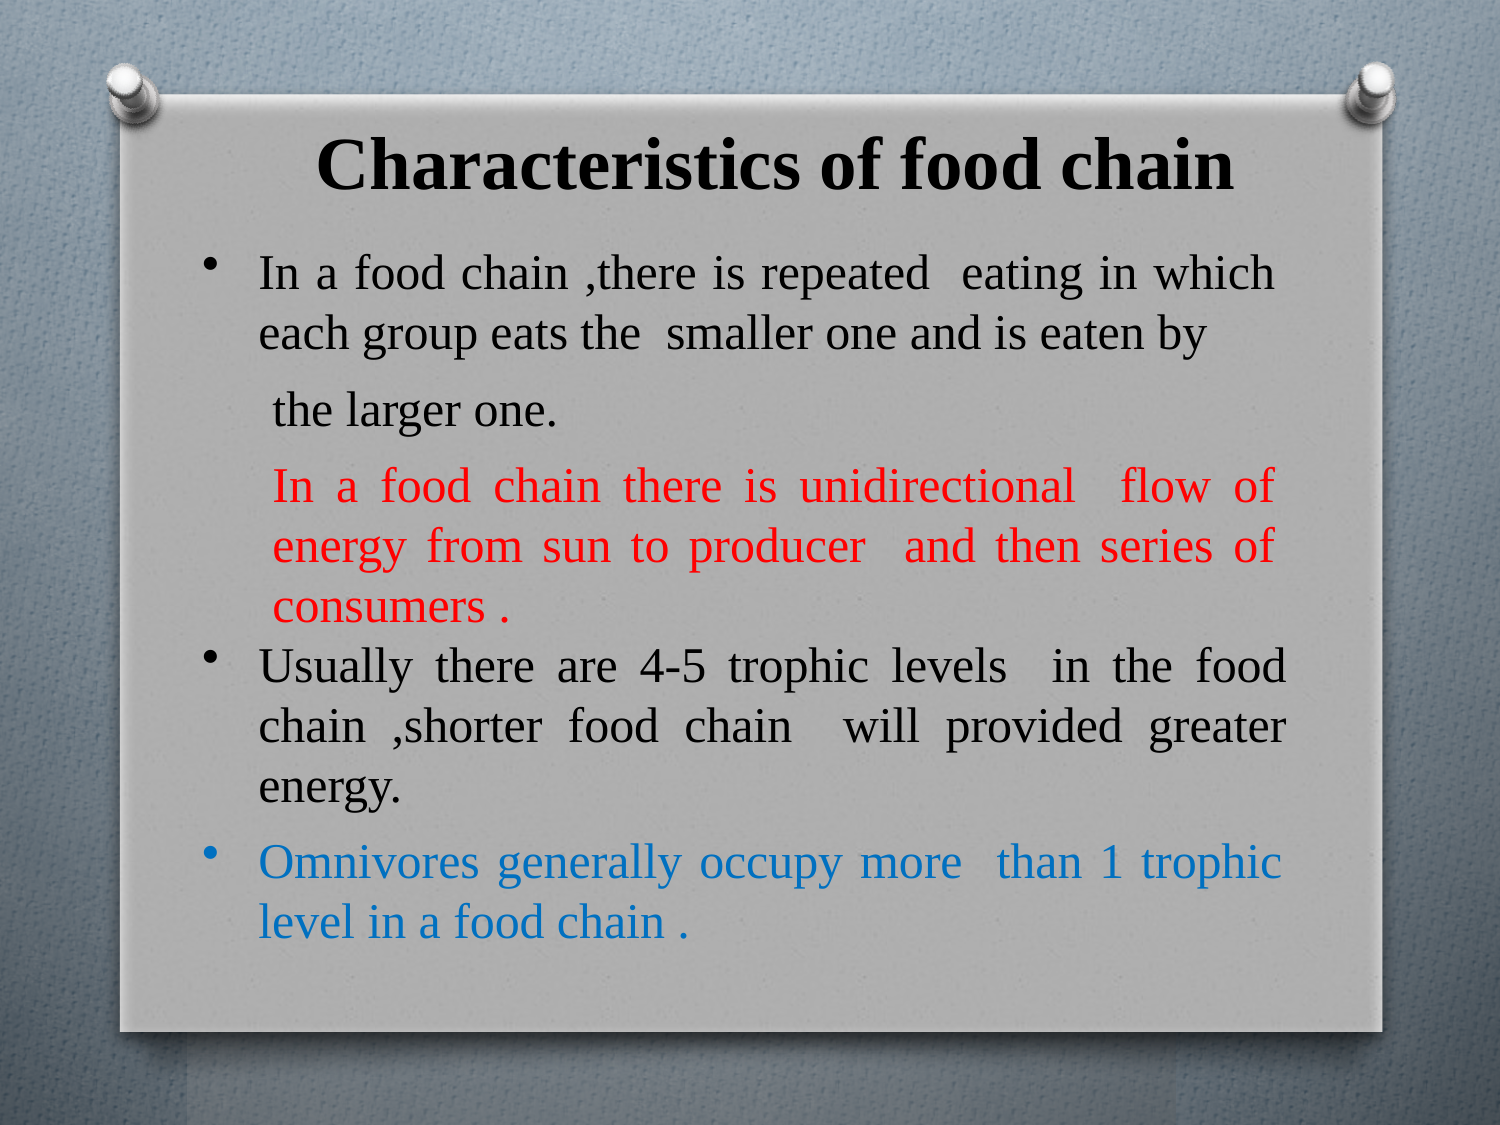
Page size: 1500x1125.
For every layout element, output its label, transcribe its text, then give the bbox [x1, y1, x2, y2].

title Characteristics of food chain [174, 64, 1375, 254]
picture [1332, 35, 1439, 147]
text_box In a food chain ,there is repeated eating in which each group eats the smaller one and is eaten by the larger one. In a food chain there is unidirectional flow of energy from sun to producer and then series of consumers . Usually there are 4-5 trophic levels in the food chain ,shorter food chain will provided greater energy. Omnivores generally occupy more than 1 trophic level in a food chain . [200, 237, 1288, 949]
picture [75, 29, 189, 153]
